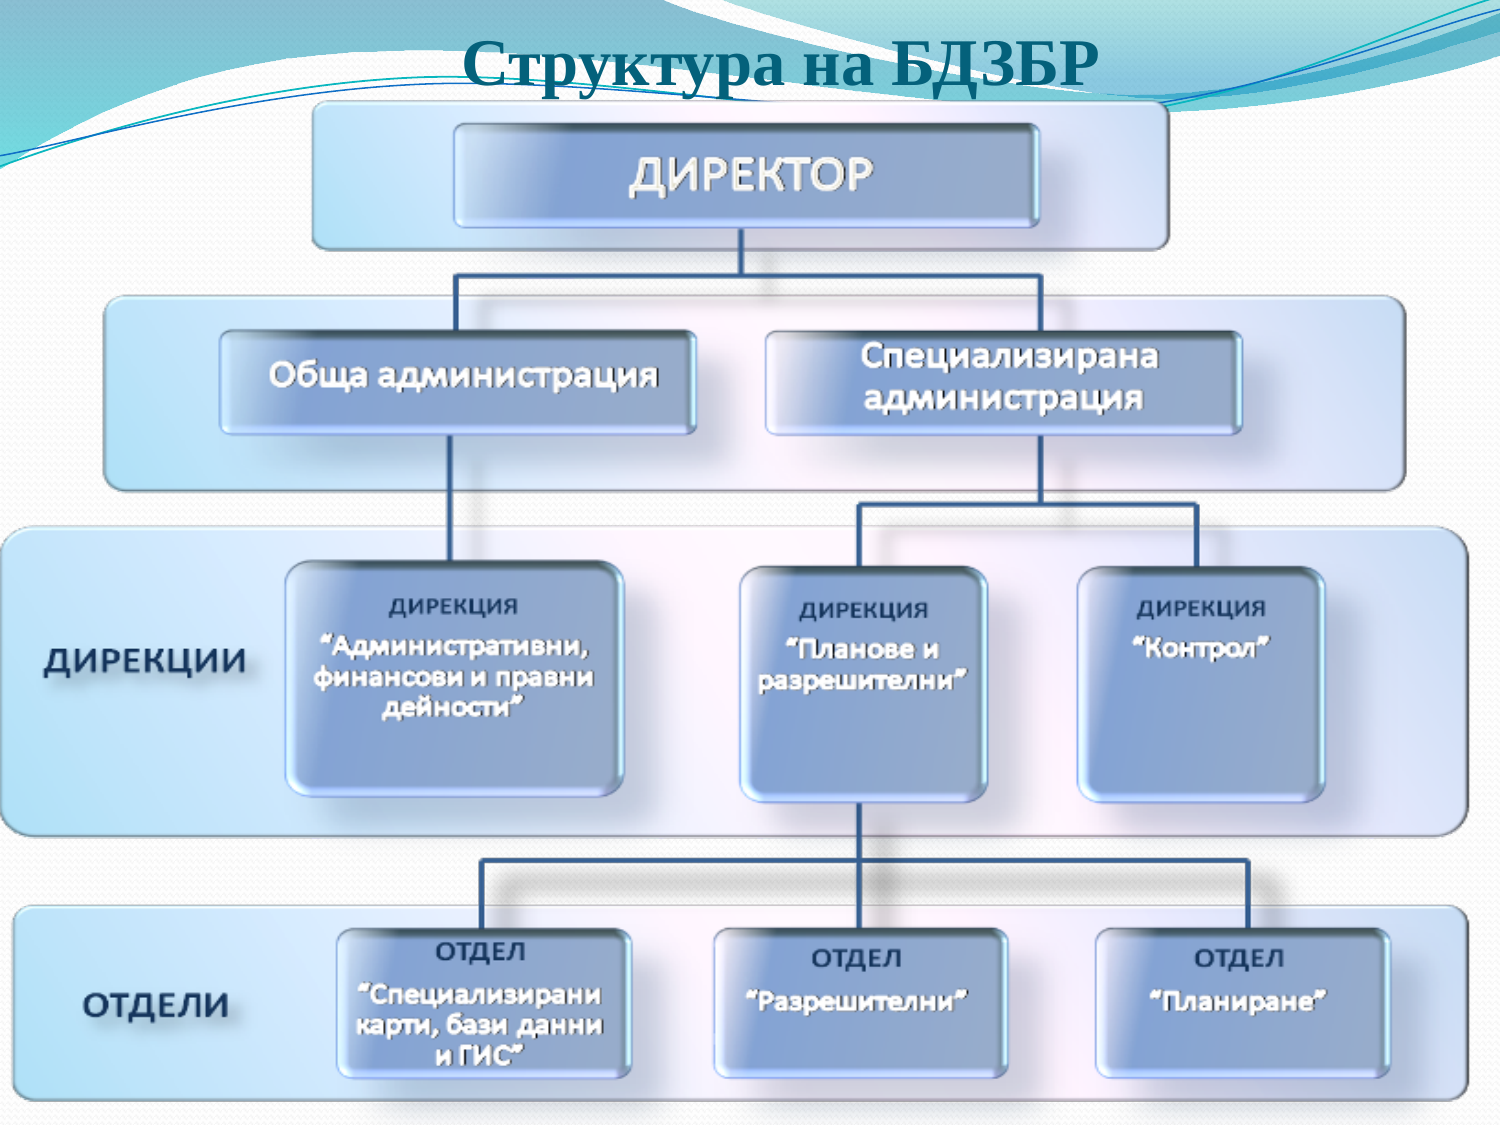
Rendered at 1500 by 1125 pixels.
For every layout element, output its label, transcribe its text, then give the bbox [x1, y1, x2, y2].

picture [0, 99, 1473, 1125]
title Структура на БДЗБР [137, 0, 1425, 98]
